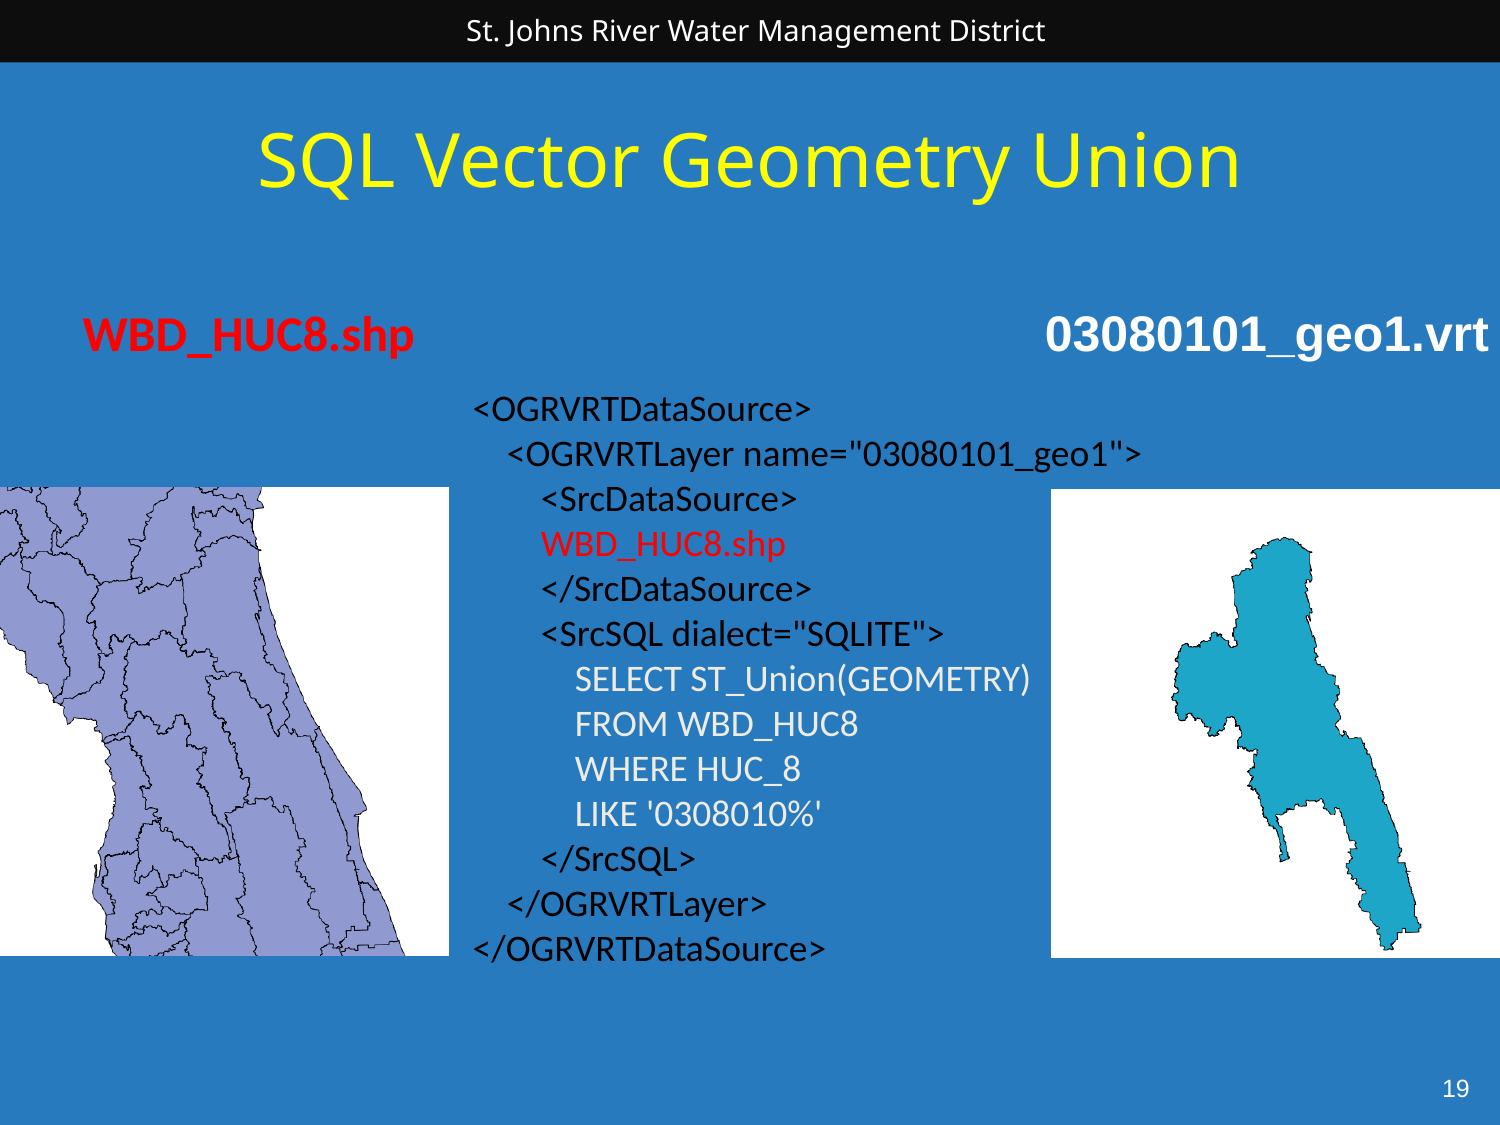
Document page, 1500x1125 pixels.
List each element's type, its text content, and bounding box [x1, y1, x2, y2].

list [1050, 489, 1500, 958]
text_box <OGRVRTDataSource> <OGRVRTLayer name="03080101_geo1"> <SrcDataSource> WBD_HUC8.shp </SrcDataSource> <SrcSQL dialect="SQLITE"> SELECT ST_Union(GEOMETRY) FROM WBD_HUC8 WHERE HUC_8 LIKE '0308010%' </SrcSQL> </OGRVRTLayer> </OGRVRTDataSource> [458, 376, 1158, 1022]
text_box WBD_HUC8.shp [75, 277, 738, 386]
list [0, 487, 449, 956]
list 03080101_geo1.vrt [833, 277, 1497, 386]
title SQL Vector Geometry Union [150, 104, 1350, 255]
slide_number 19 [1200, 1065, 1500, 1125]
